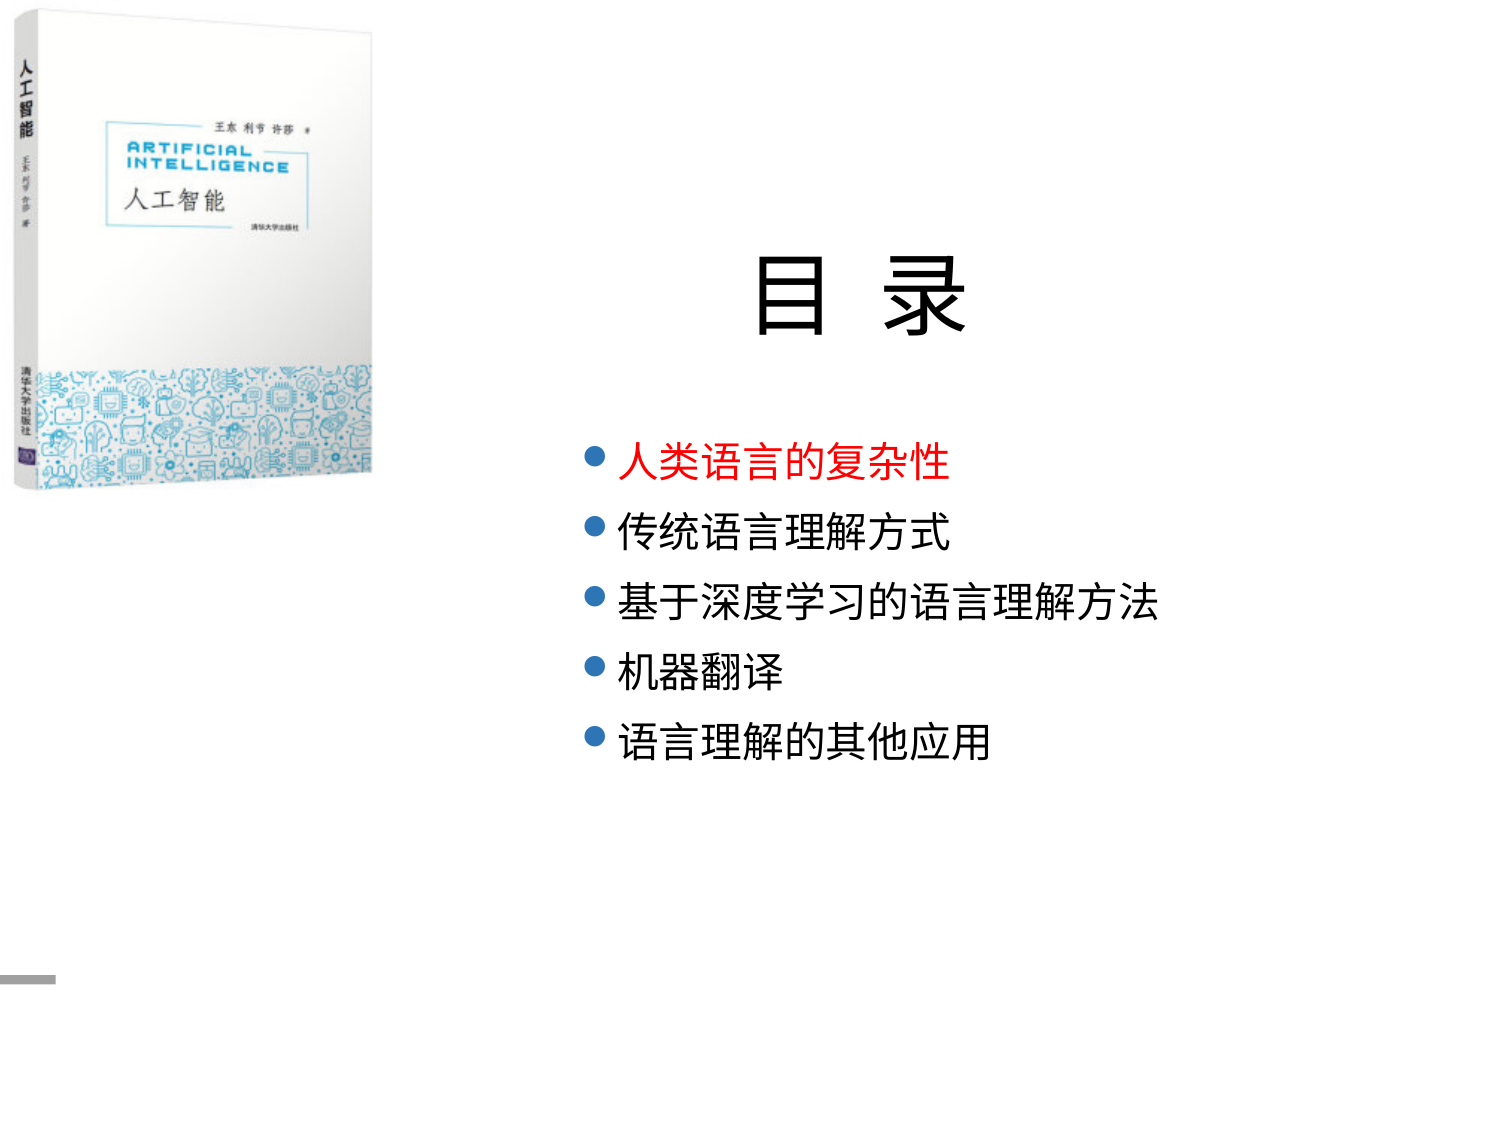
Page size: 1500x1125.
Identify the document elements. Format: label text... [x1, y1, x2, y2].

picture [0, 0, 441, 510]
title 目 录 [730, 200, 1500, 399]
text_box 人类语言的复杂性 传统语言理解方式 基于深度学习的语言理解方法 机器翻译 语言理解的其他应用 [570, 435, 1199, 934]
text_box [0, 974, 57, 985]
